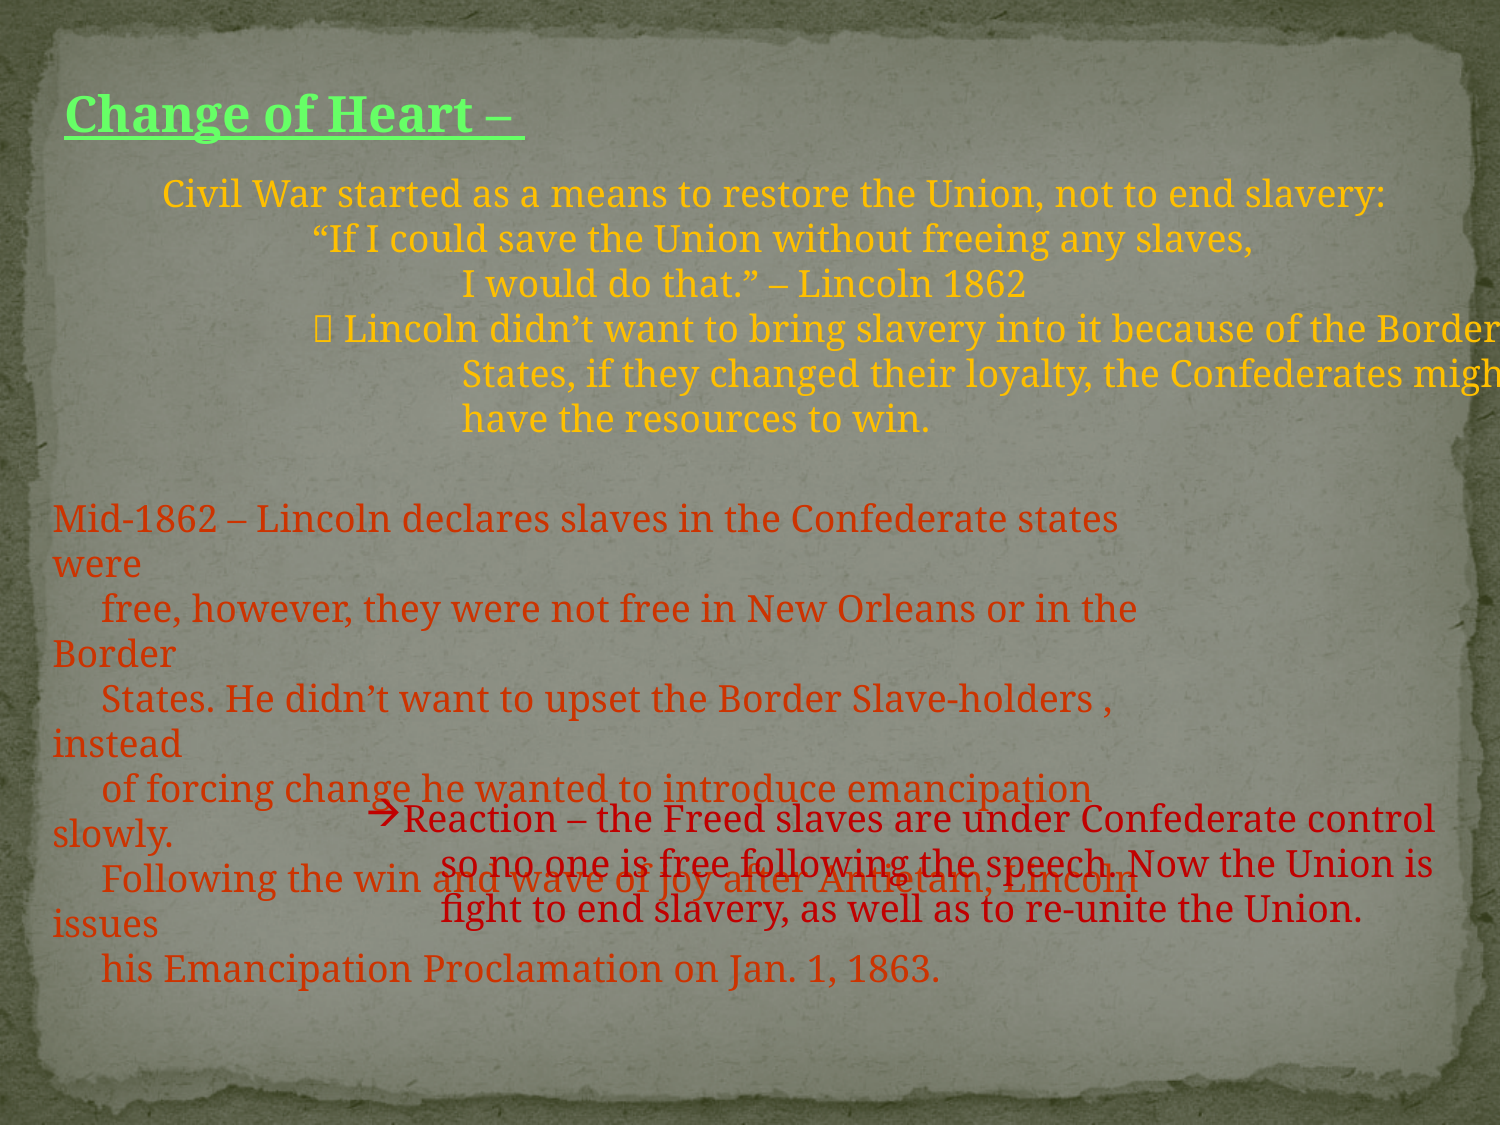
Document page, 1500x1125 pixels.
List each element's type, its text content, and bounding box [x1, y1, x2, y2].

text_box Civil War started as a means to restore the Union, not to end slavery: “If I could save the Union without freeing any slaves, I would do that.” – Lincoln 1862  Lincoln didn’t want to bring slavery into it because of the Border States, if they changed their loyalty, the Confederates might have the resources to win. [147, 162, 1500, 448]
text_box Mid-1862 – Lincoln declares slaves in the Confederate states were free, however, they were not free in New Orleans or in the Border States. He didn’t want to upset the Border Slave-holders , instead of forcing change he wanted to introduce emancipation slowly. Following the win and wave of joy after Antietam, Lincoln issues his Emancipation Proclamation on Jan. 1, 1863. [37, 487, 1175, 998]
text_box Change of Heart – [49, 74, 540, 150]
text_box Reaction – the Freed slaves are under Confederate control so no one is free following the speech. Now the Union is fight to end slavery, as well as to re-unite the Union. [350, 787, 1462, 938]
